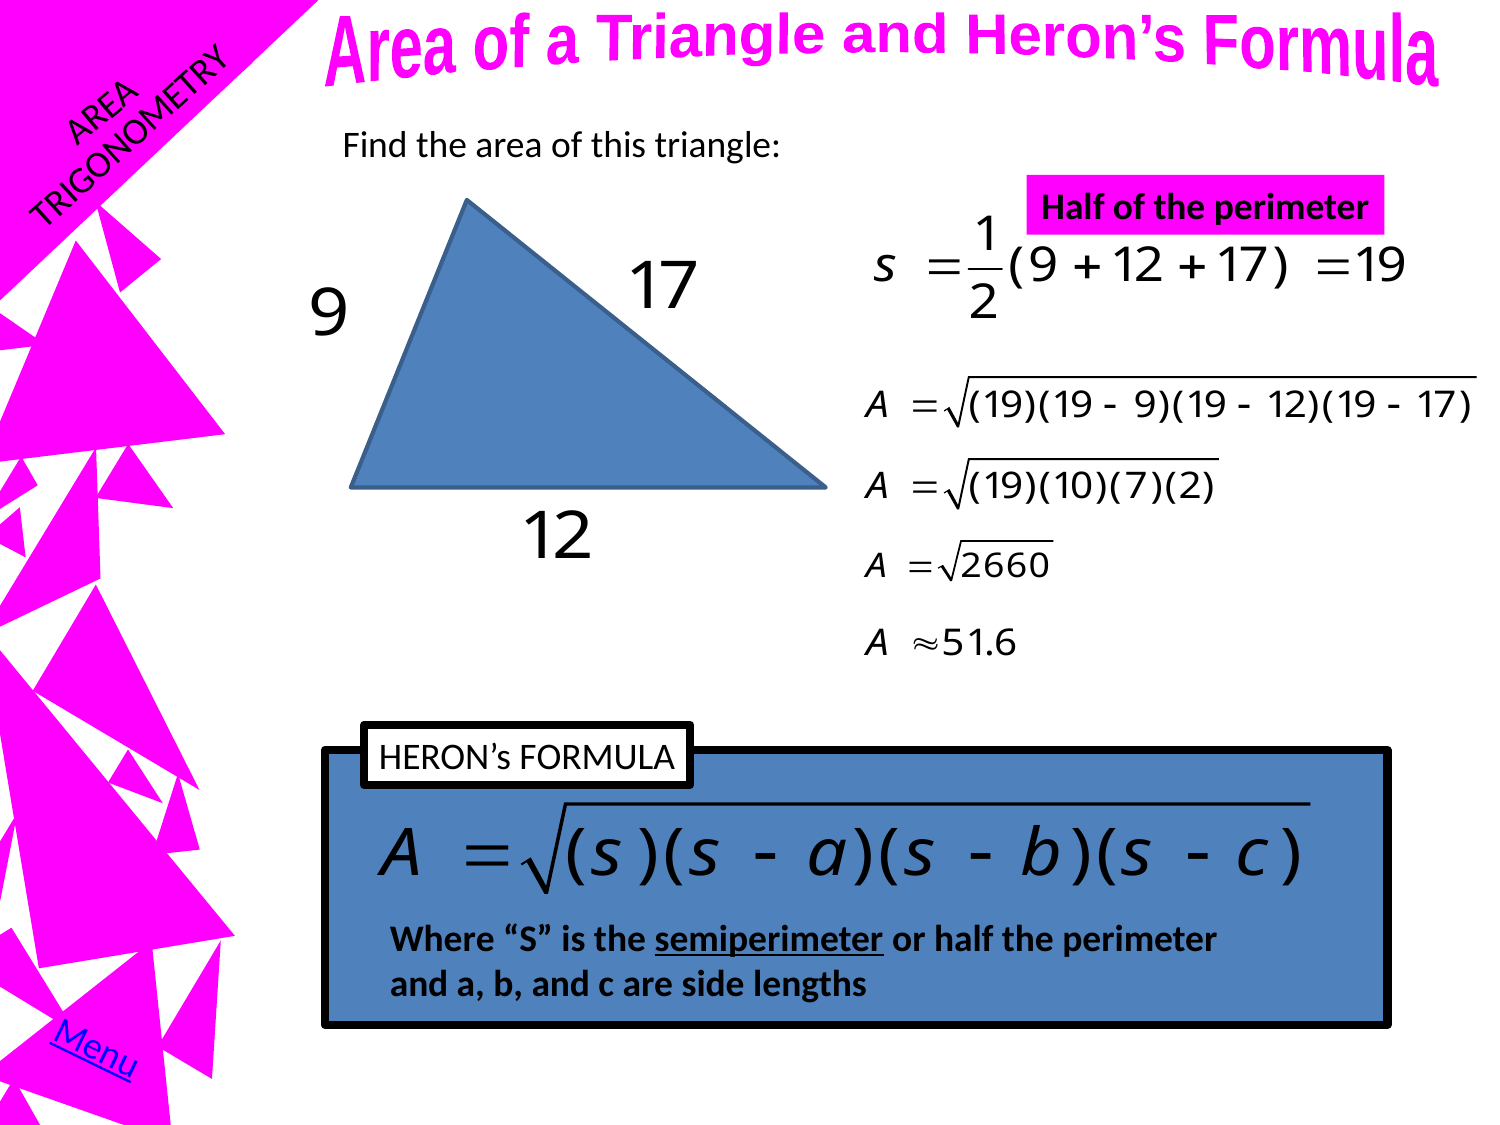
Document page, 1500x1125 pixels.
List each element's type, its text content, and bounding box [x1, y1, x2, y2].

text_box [862, 621, 1025, 665]
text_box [862, 449, 1227, 518]
text_box [348, 197, 828, 490]
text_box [0, 0, 321, 1125]
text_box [619, 247, 718, 326]
text_box Half of the perimeter [1026, 174, 1385, 235]
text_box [862, 367, 1487, 436]
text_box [299, 274, 367, 353]
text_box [513, 497, 605, 570]
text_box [1303, 237, 1420, 294]
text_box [324, 724, 1388, 1026]
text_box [867, 196, 1301, 330]
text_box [862, 532, 1063, 590]
text_box Find the area of this triangle: [327, 112, 797, 173]
